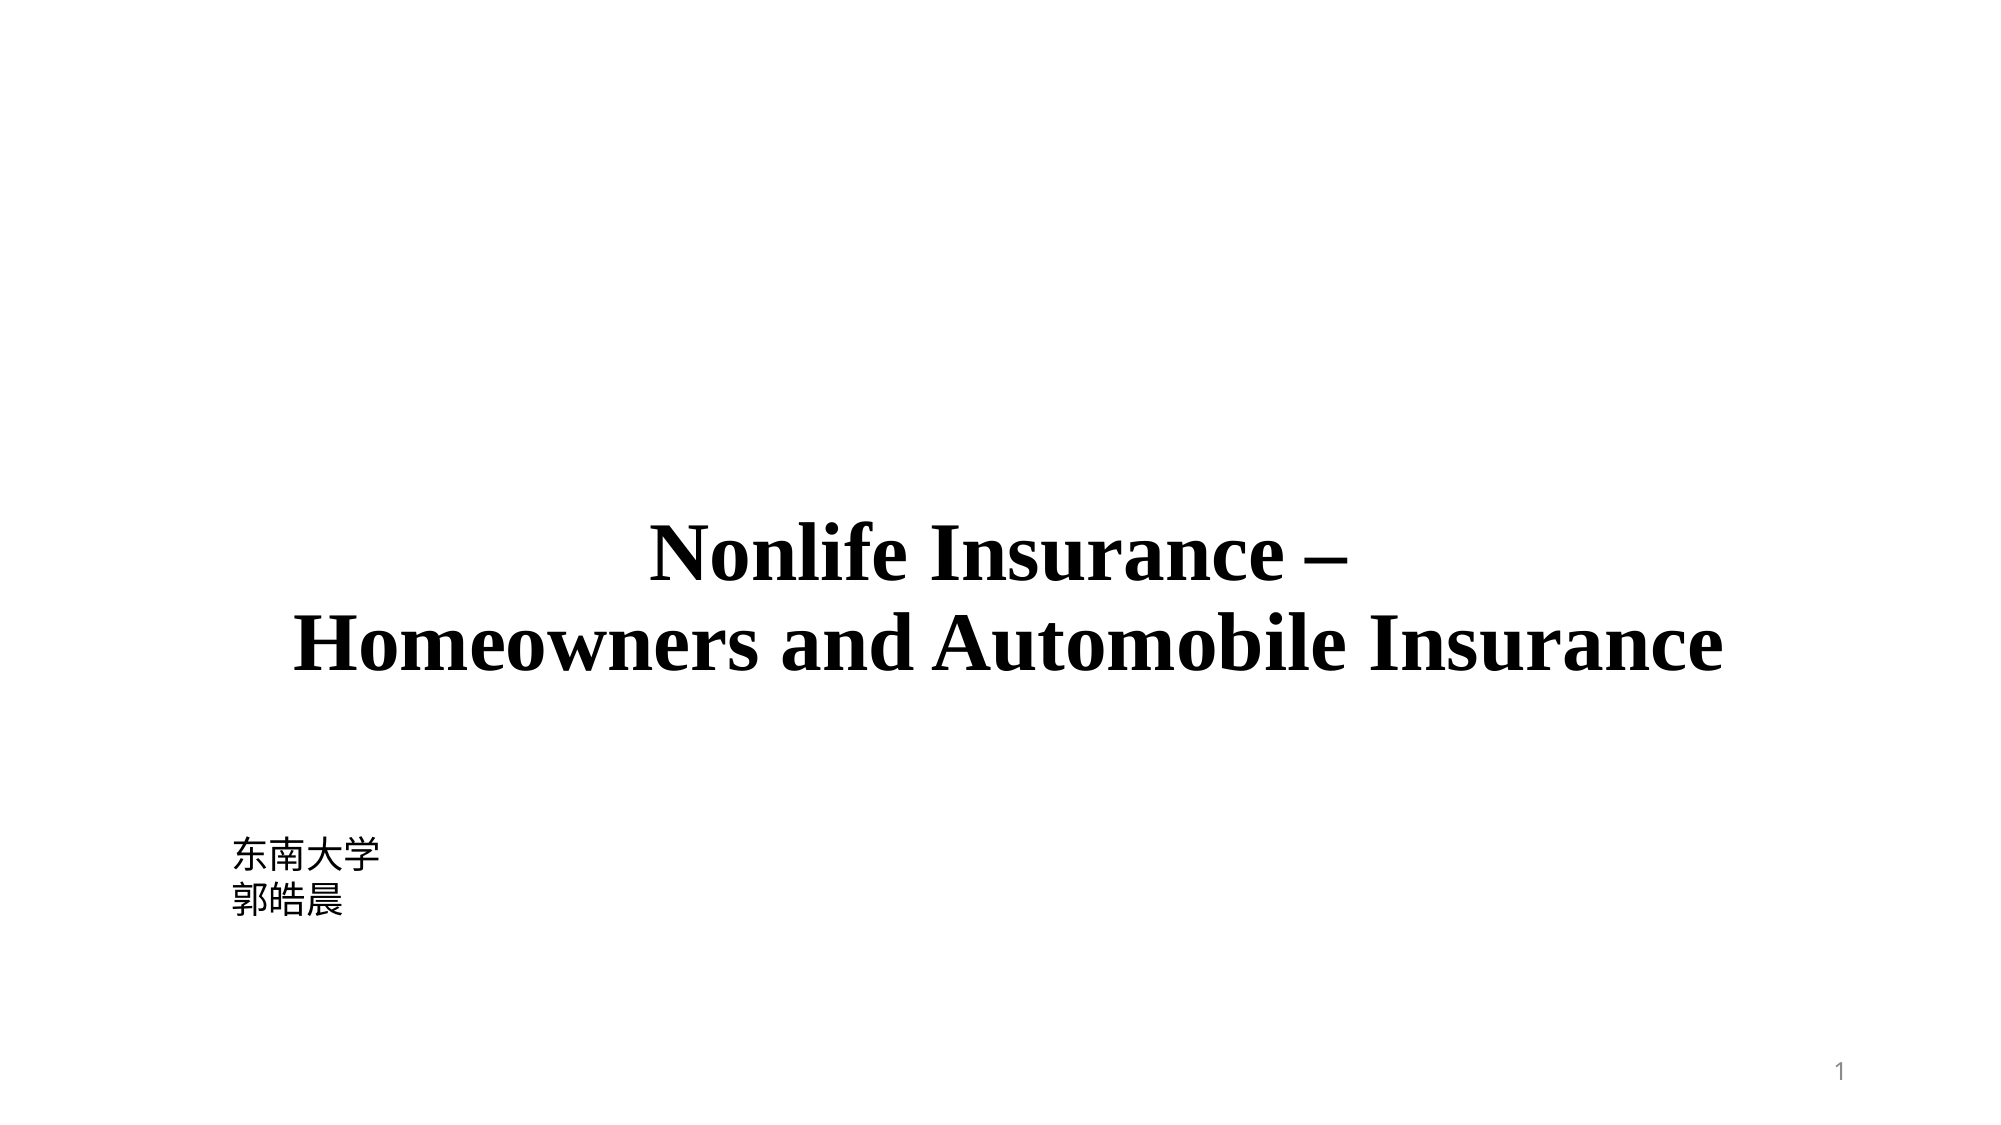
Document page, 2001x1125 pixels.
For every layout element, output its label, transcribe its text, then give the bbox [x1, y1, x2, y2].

text_box 东南大学 郭皓晨 [216, 823, 501, 928]
title Nonlife Insurance – Homeowners and Automobile Insurance [55, 349, 1964, 697]
slide_number 1 [1412, 1042, 1863, 1103]
